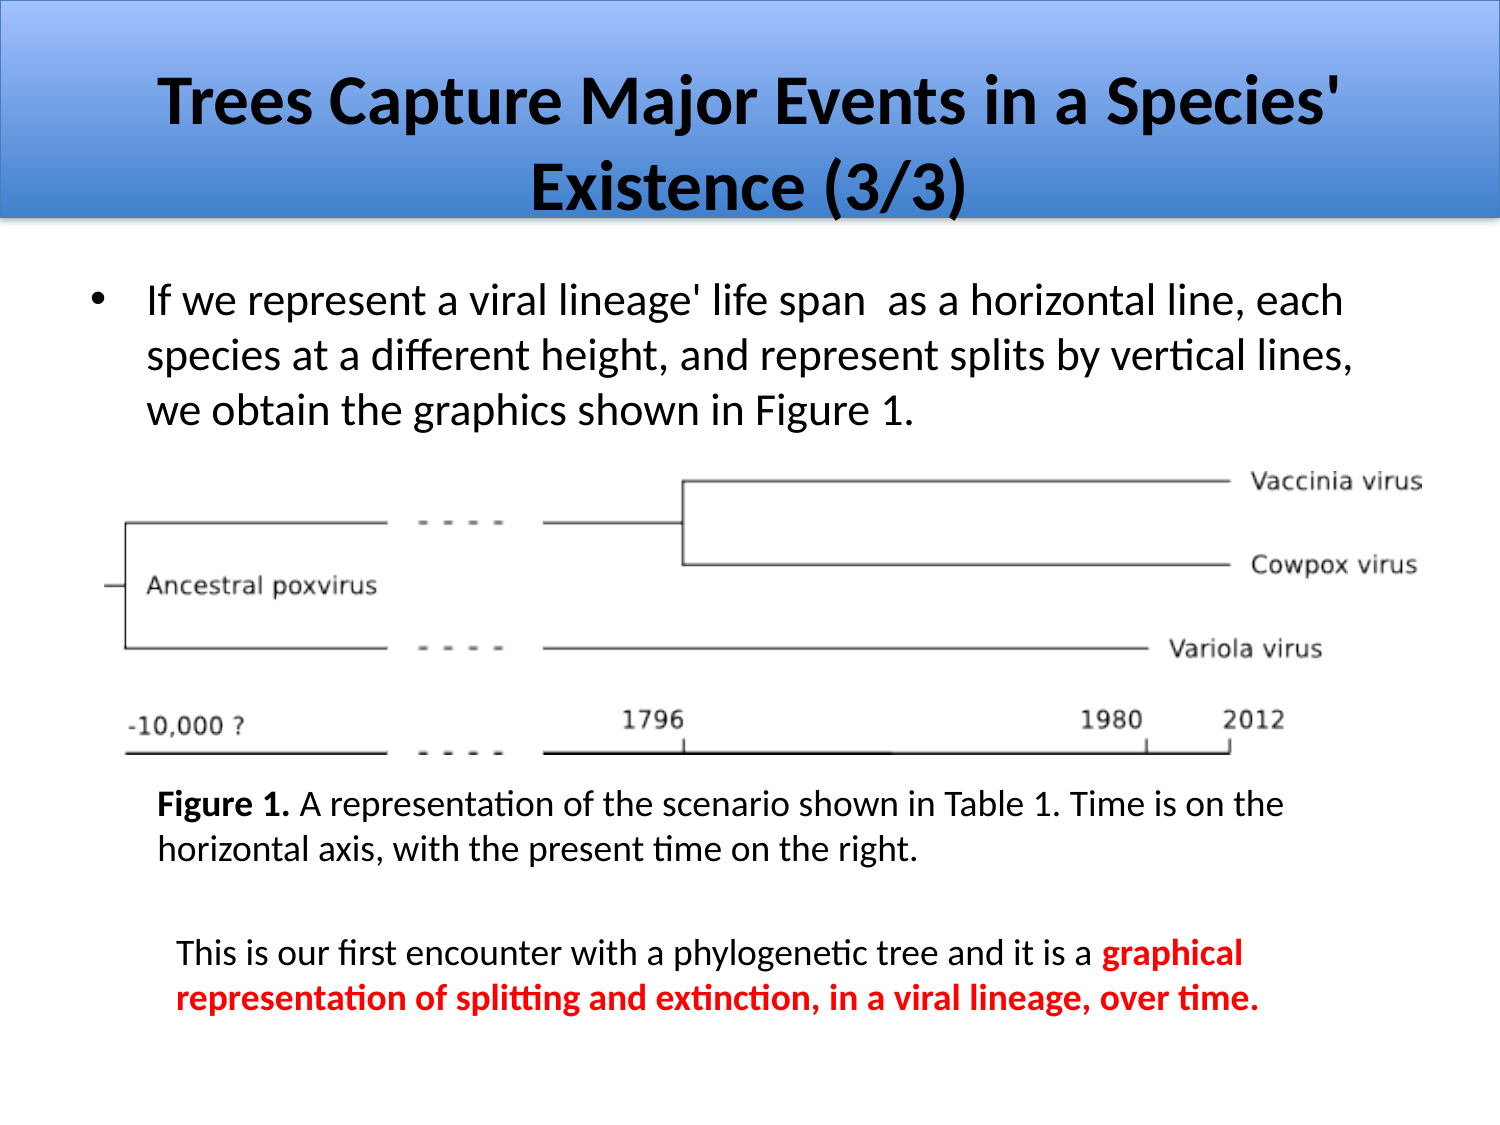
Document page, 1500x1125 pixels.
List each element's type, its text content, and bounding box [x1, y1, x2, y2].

picture [104, 471, 1422, 756]
title Trees Capture Major Events in a Species' Existence (3/3) [75, 45, 1425, 233]
list If we represent a viral lineage' life span as a horizontal line, each species at a different height, and represent splits by vertical lines, we obtain the graphics shown in Figure 1. [75, 262, 1425, 500]
text_box This is our first encounter with a phylogenetic tree and it is a graphical representation of splitting and extinction, in a viral lineage, over time. [161, 920, 1395, 1026]
text_box Figure 1. A representation of the scenario shown in Table 1. Time is on the horizontal axis, with the present time on the right. [142, 771, 1422, 877]
